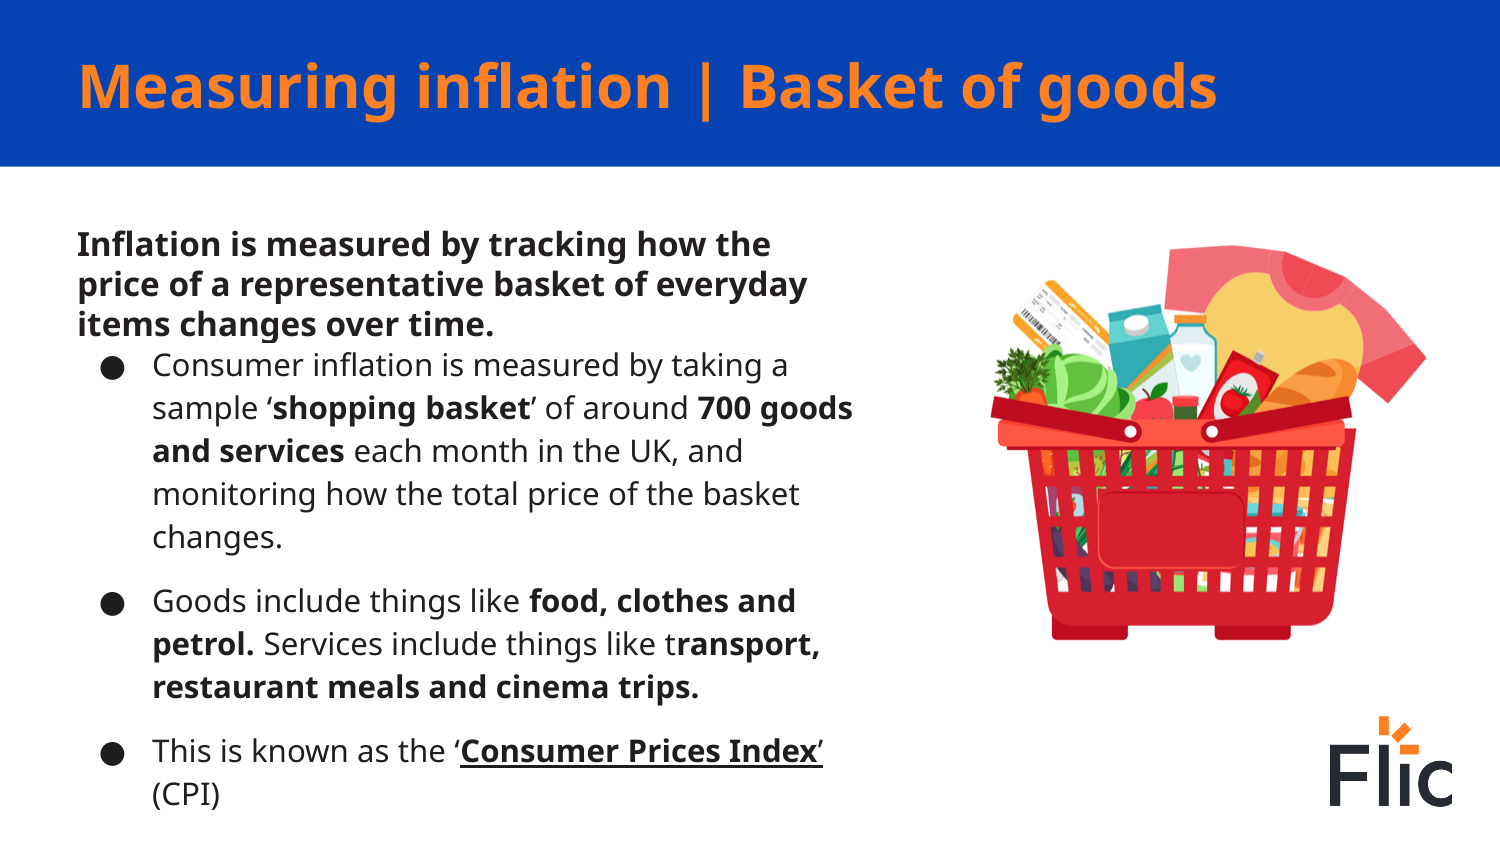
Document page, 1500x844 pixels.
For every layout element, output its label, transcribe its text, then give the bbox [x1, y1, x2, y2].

picture [955, 217, 1442, 688]
text_box Consumer inflation is measured by taking a sample ‘shopping basket’ of around 700 goods and services each month in the UK, and monitoring how the total price of the basket changes. Goods include things like food, clothes and petrol. Services include things like transport, restaurant meals and cinema trips. This is known as the ‘Consumer Prices Index’ (CPI) [62, 324, 885, 827]
text_box Inflation is measured by tracking how the price of a representative basket of everyday items changes over time. [62, 207, 854, 324]
picture [1330, 716, 1452, 807]
text_box Measuring inflation | Basket of goods [62, 41, 1374, 127]
